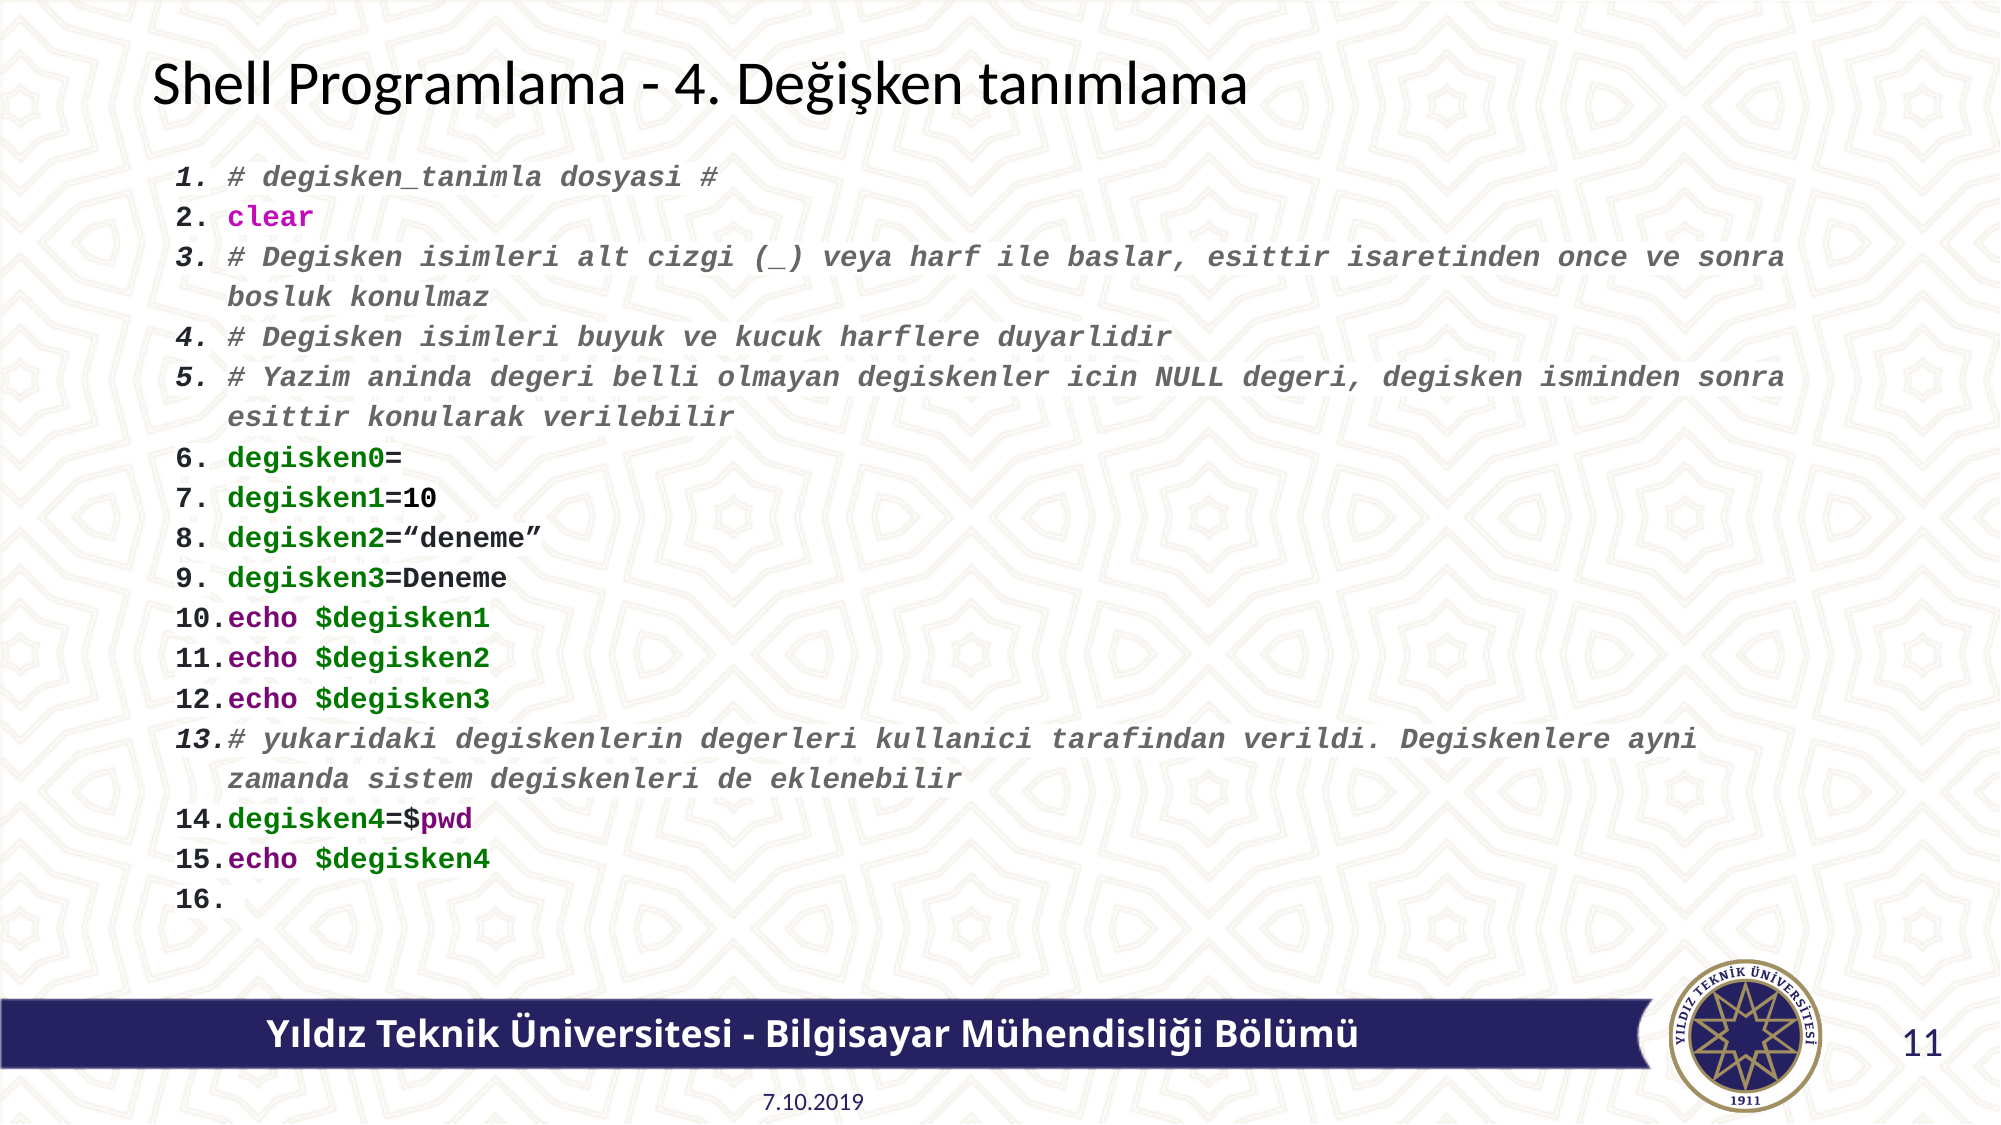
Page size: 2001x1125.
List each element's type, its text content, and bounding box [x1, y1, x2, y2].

list # degisken_tanimla dosyasi # clear # Degisken isimleri alt cizgi (_) veya harf ile baslar, esittir isaretinden once ve sonra bosluk konulmaz # Degisken isimleri buyuk ve kucuk harflere duyarlidir # Yazim aninda degeri belli olmayan degiskenler icin NULL degeri, degisken isminden sonra esittir konularak verilebilir degisken0= degisken1=10 degisken2=“deneme” degisken3=Deneme echo $degisken1 echo $degisken2 echo $degisken3 # yukaridaki degiskenlerin degerleri kullanici tarafindan verildi. Degiskenlere ayni zamanda sistem degiskenleri de eklenebilir degisken4=$pwd echo $degisken4 [137, 144, 1823, 980]
title Shell Programlama - 4. Değişken tanımlama [137, 59, 1863, 109]
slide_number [0, 1070, 1628, 1125]
footer Yıldız Teknik Üniversitesi - Bilgisayar Mühendisliği Bölümü [0, 997, 1628, 1069]
picture [0, 0, 2000, 1125]
slide_number 11 [1844, 1010, 2000, 1071]
